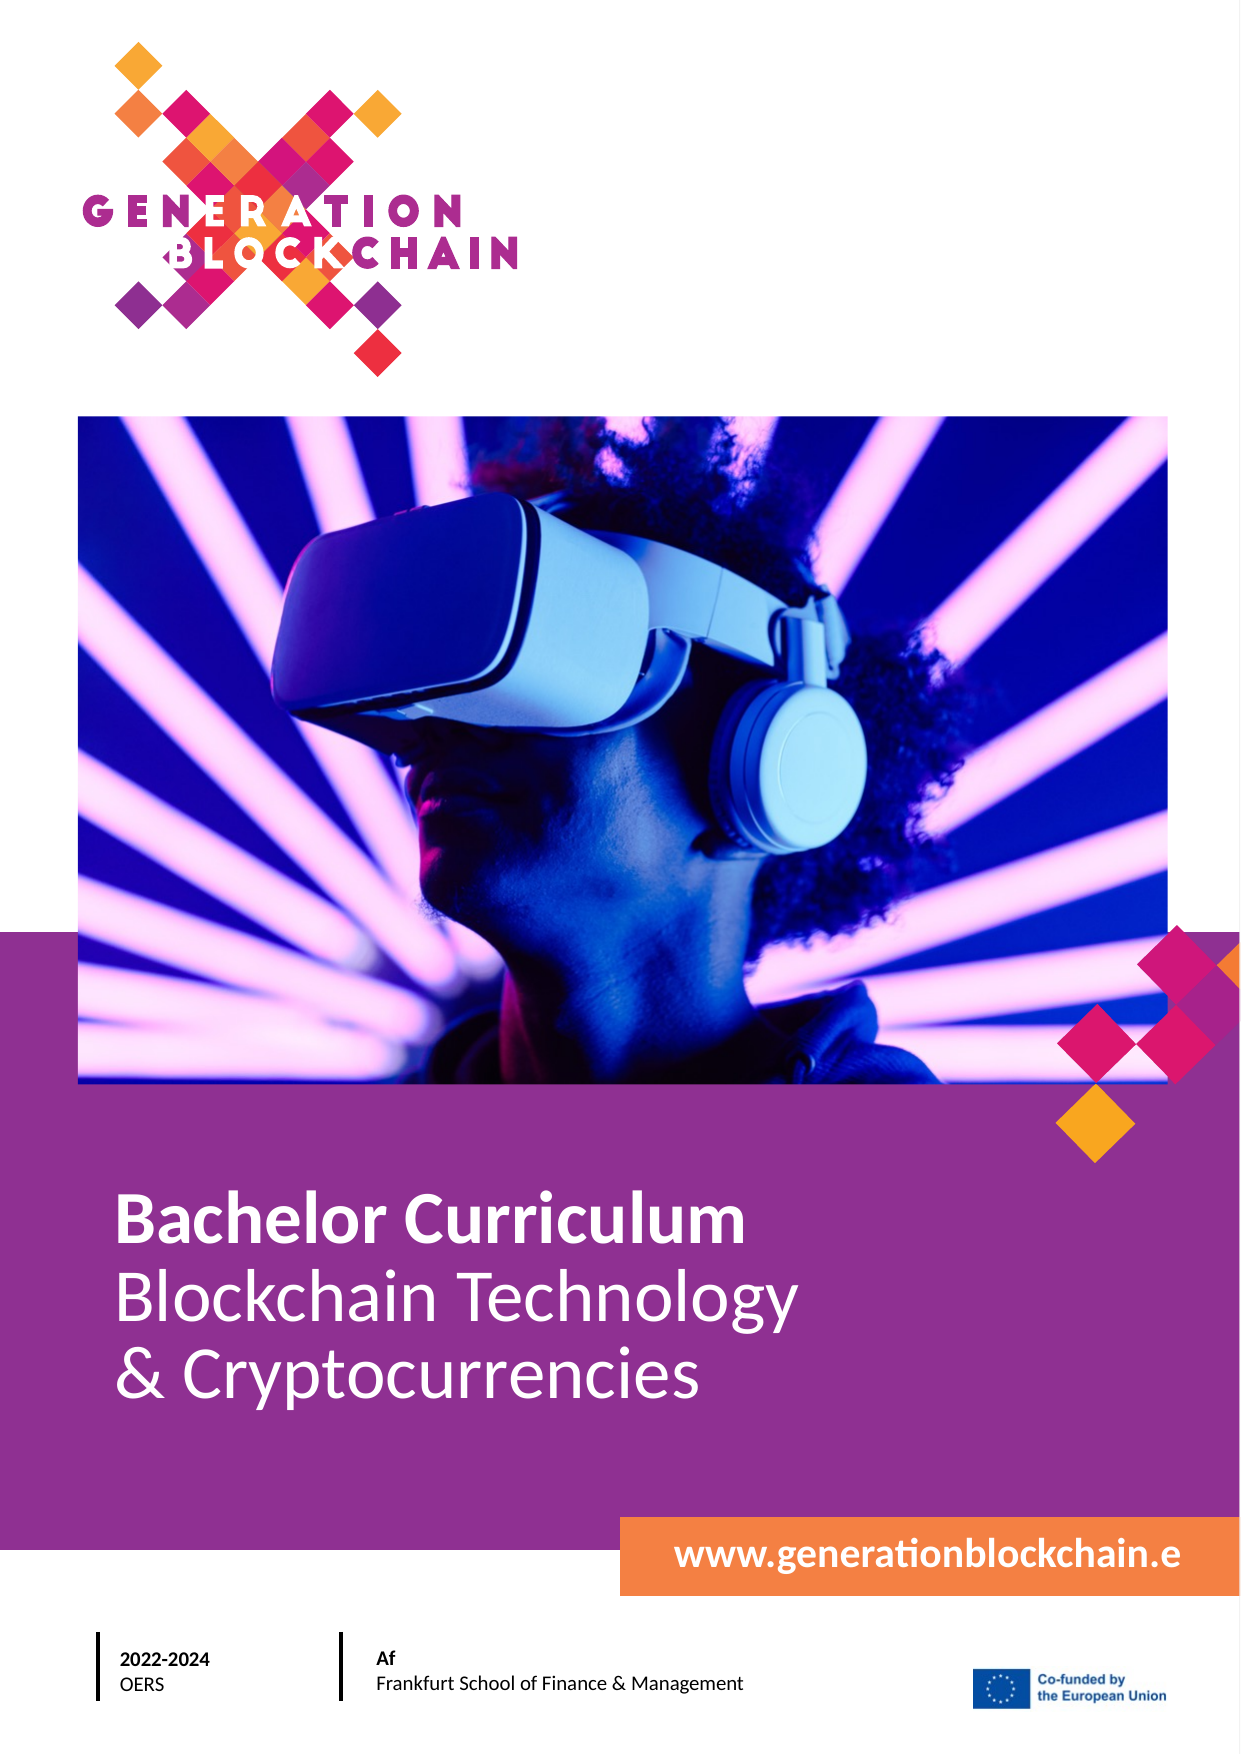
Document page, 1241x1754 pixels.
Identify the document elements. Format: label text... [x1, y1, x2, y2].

text_box www.generationblockchain.eu [659, 1518, 1213, 1619]
picture [77, 416, 1168, 1085]
list Af Frankfurt School of Finance & Management [361, 1637, 820, 1707]
list Bachelor Curriculum Blockchain Technology & Cryptocurrencies [99, 1173, 874, 1375]
list 2022-2024 OERS [105, 1638, 307, 1708]
picture [973, 1666, 1168, 1712]
